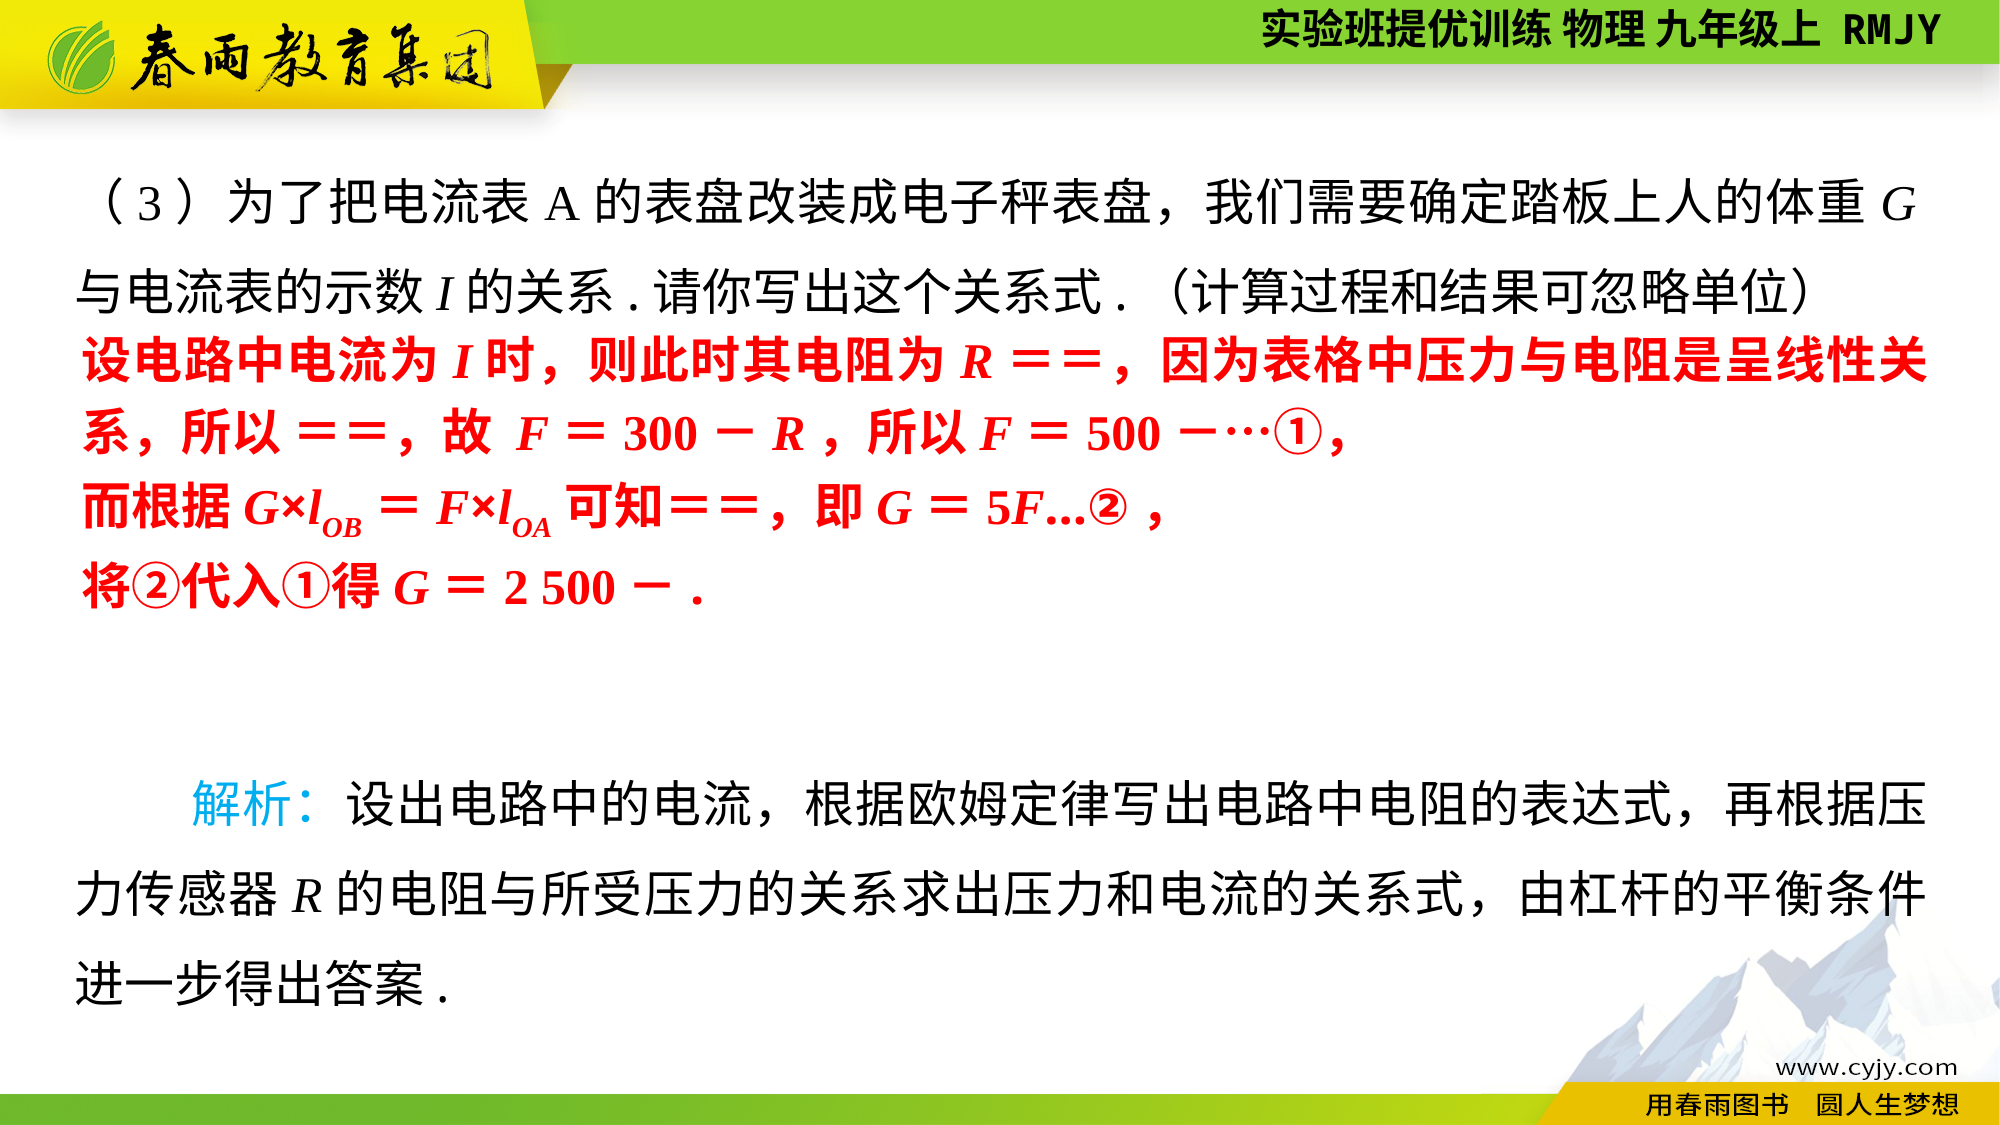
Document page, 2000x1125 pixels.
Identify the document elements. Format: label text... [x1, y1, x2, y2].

list （3）为了把电流表A的表盘改装成电子秤表盘，我们需要确定踏板上人的体重G与电流表的示数I的关系.请你写出这个关系式.（计算过程和结果可忽略单位） [59, 132, 1944, 330]
text_box 解析：设出电路中的电流，根据欧姆定律写出电路中电阻的表达式，再根据压力传感器R的电阻与所受压力的关系求出压力和电流的关系式，由杠杆的平衡条件进一步得出答案. [59, 735, 1944, 1020]
picture [0, 0, 2000, 1125]
